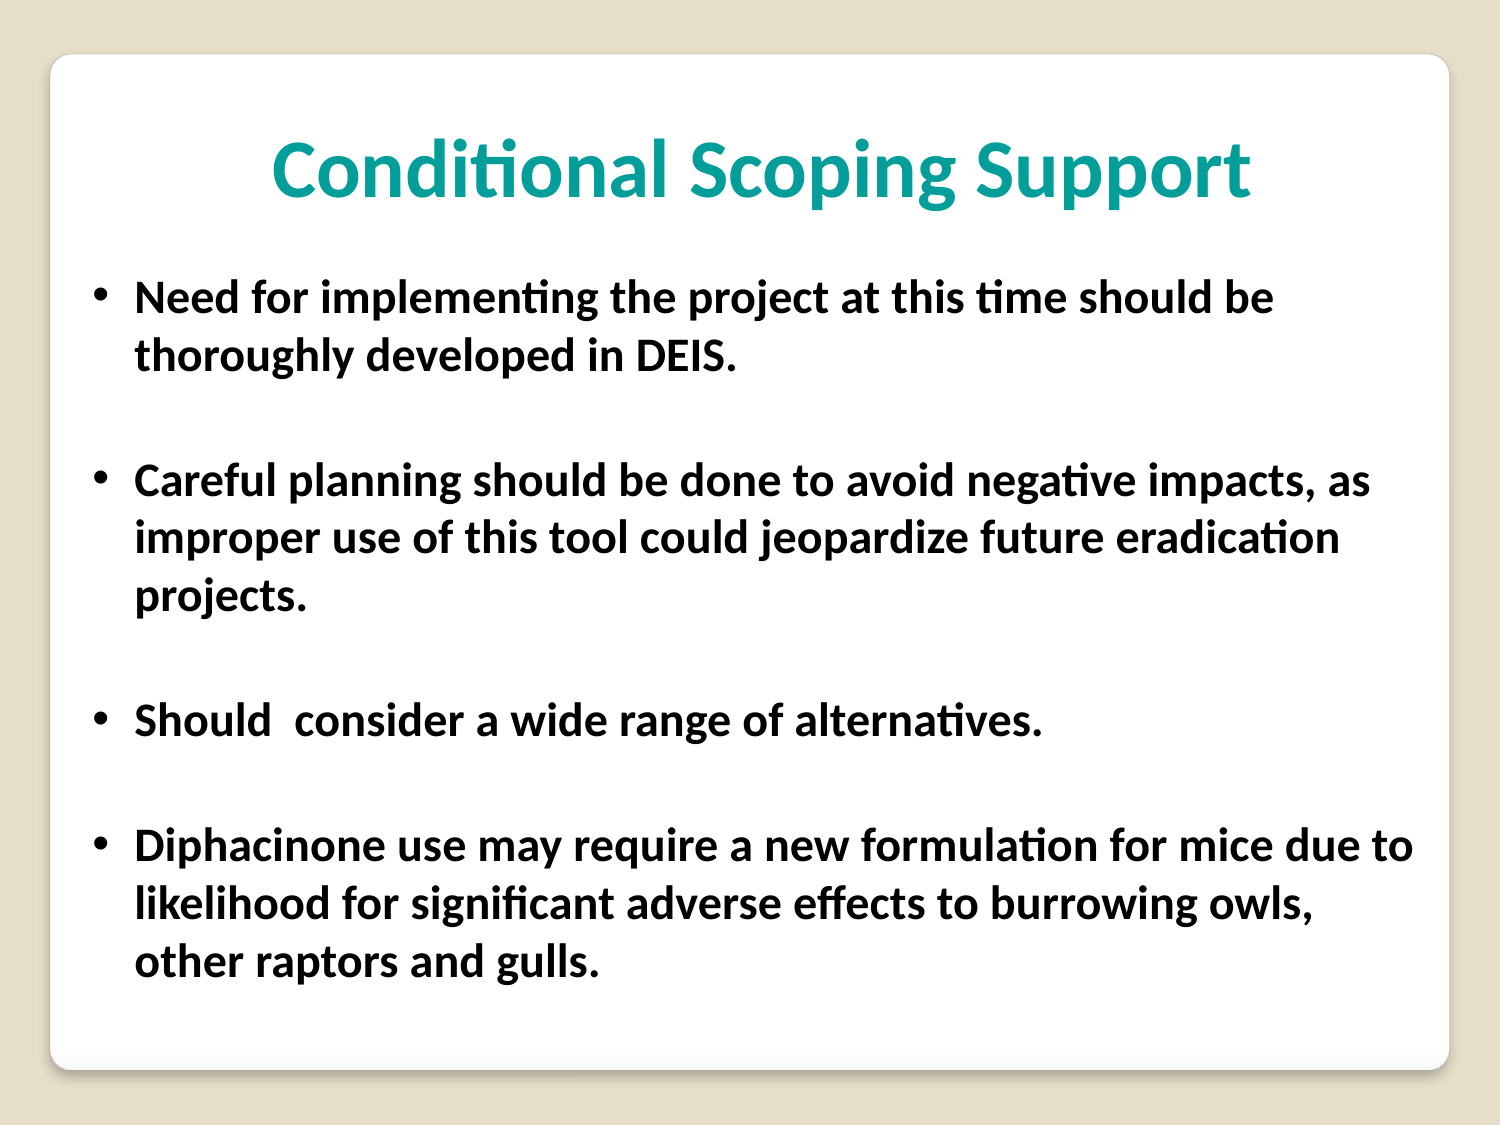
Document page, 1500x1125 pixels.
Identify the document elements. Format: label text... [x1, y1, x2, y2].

list Need for implementing the project at this time should be thoroughly developed in DEIS. Careful planning should be done to avoid negative impacts, as improper use of this tool could jeopardize future eradication projects. Should consider a wide range of alternatives. Diphacinone use may require a new formulation for mice due to likelihood for significant adverse effects to burrowing owls, other raptors and gulls. [62, 249, 1450, 1000]
title Conditional Scoping Support [137, 99, 1313, 222]
